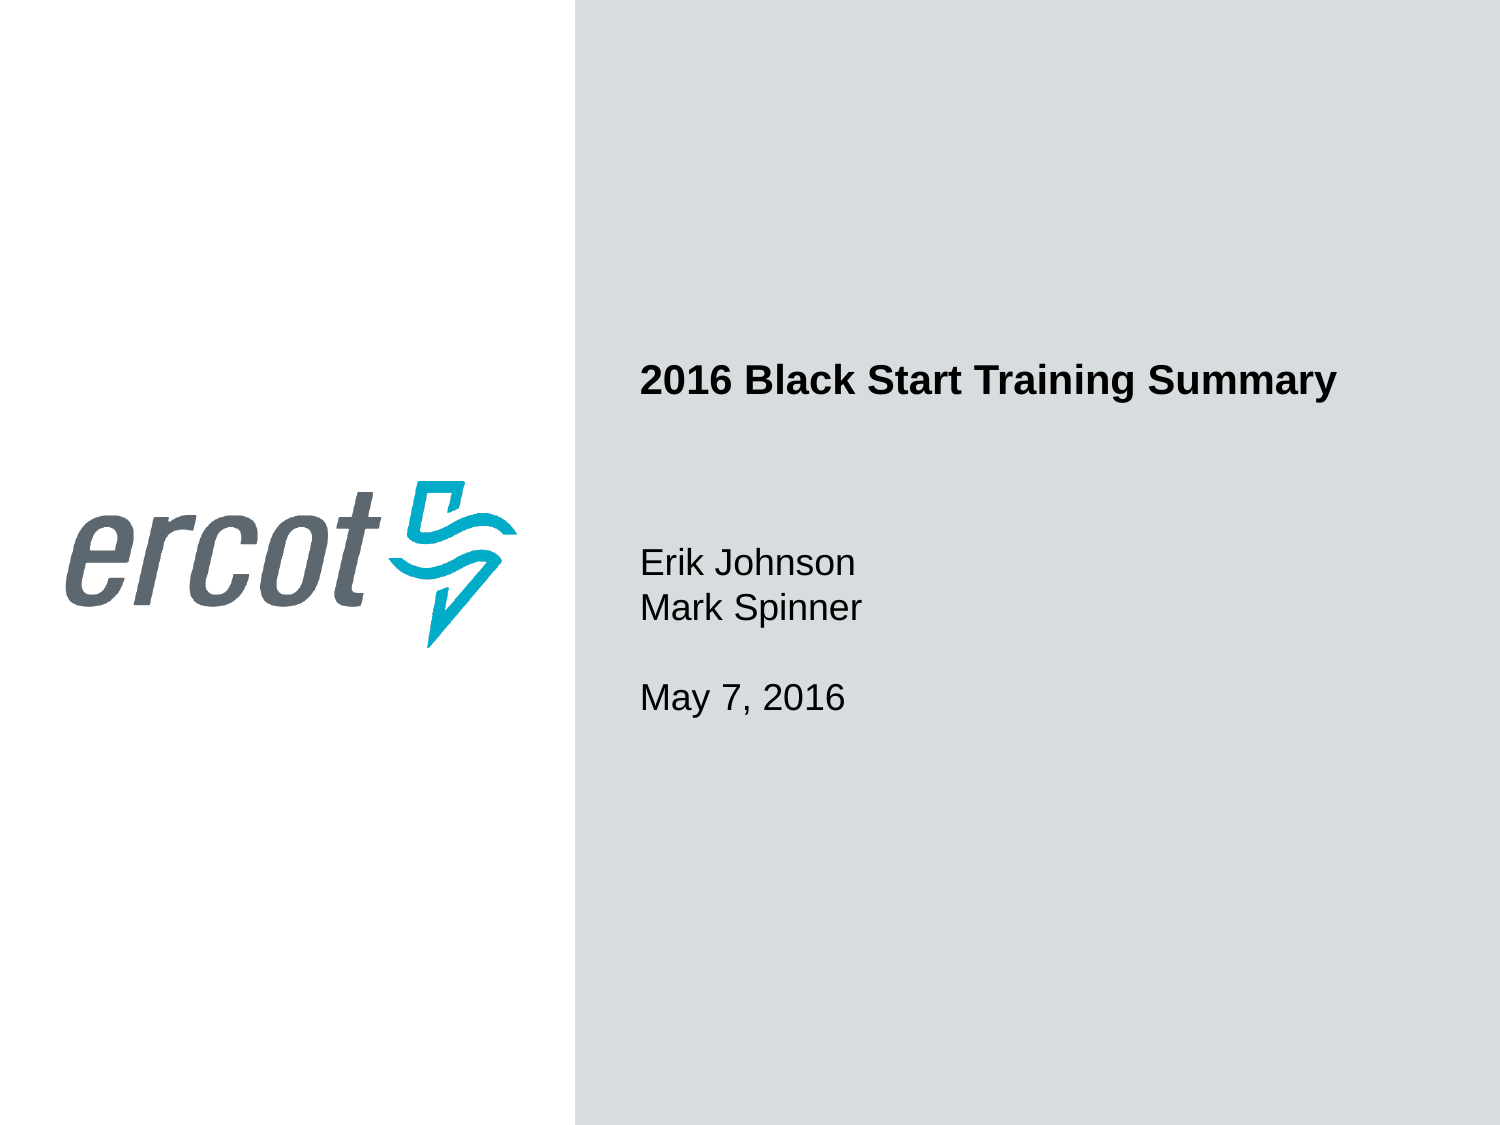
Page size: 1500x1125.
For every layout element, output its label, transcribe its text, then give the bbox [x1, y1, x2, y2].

text_box 2016 Black Start Training Summary Erik Johnson Mark Spinner May 7, 2016 [624, 345, 1500, 726]
picture [56, 471, 525, 654]
